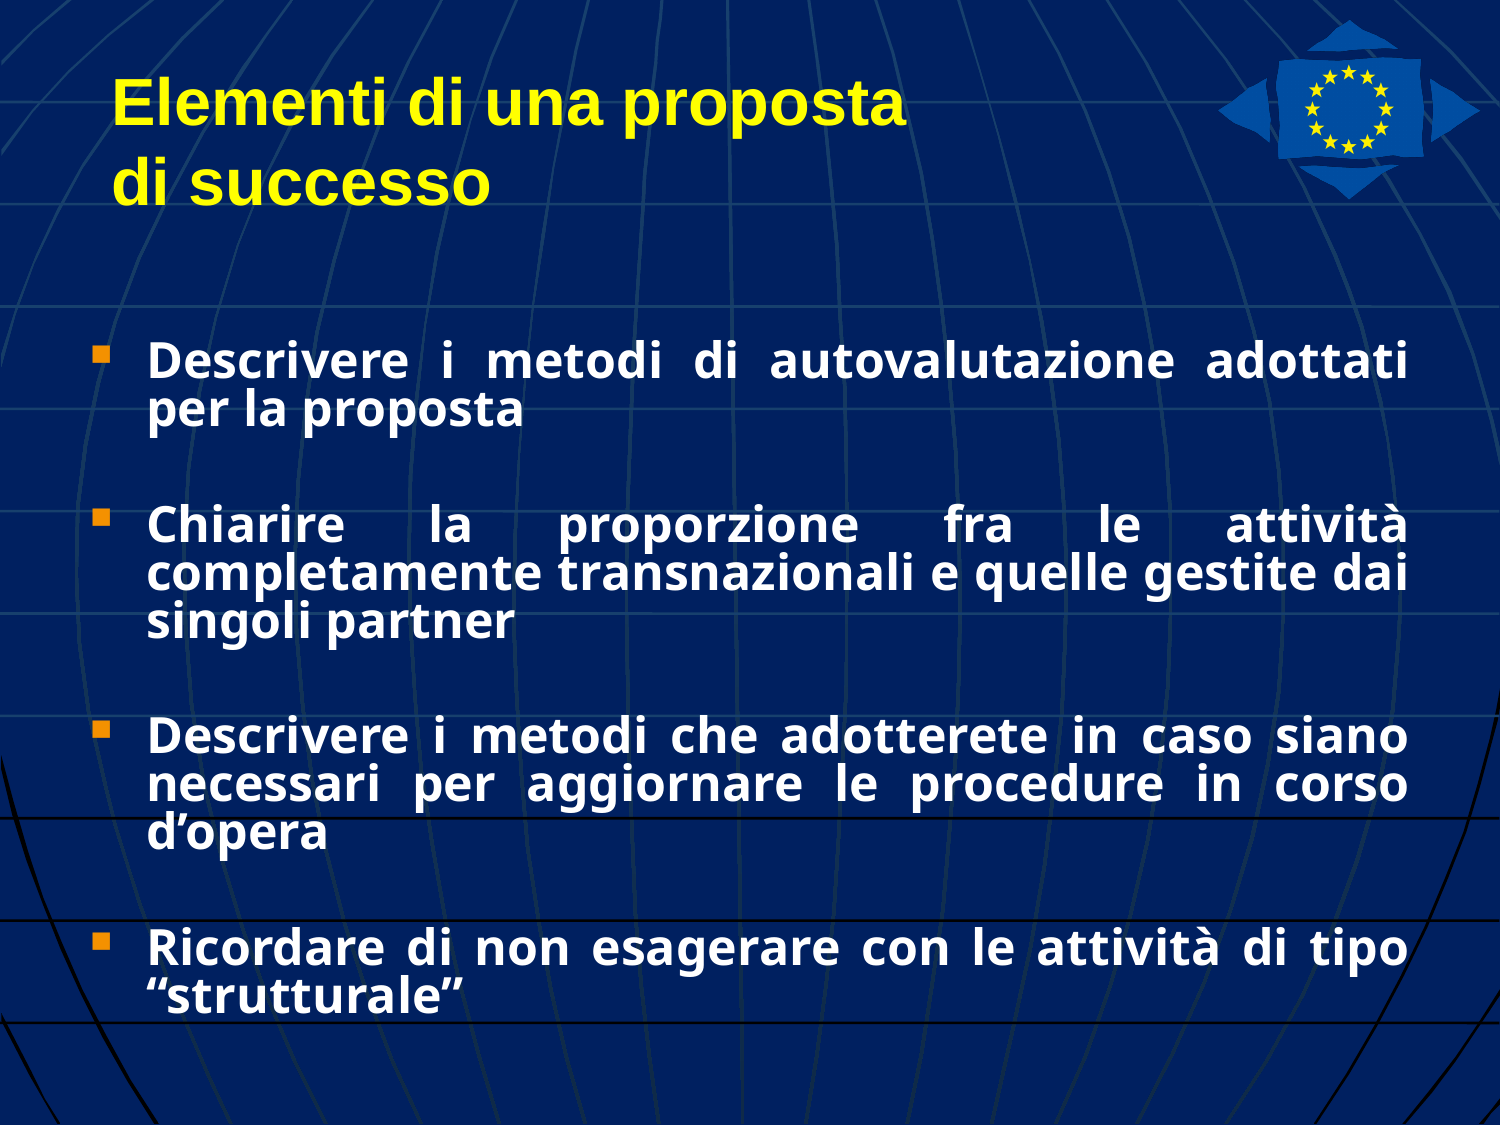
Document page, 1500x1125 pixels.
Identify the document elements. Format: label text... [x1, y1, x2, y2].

title Elementi di una proposta di successo [75, 45, 963, 233]
picture [1214, 17, 1485, 203]
list Descrivere i metodi di autovalutazione adottati per la proposta Chiarire la proporzione fra le attività completamente transnazionali e quelle gestite dai singoli partner Descrivere i metodi che adotterete in caso siano necessari per aggiornare le procedure in corso d’opera Ricordare di non esagerare con le attività di tipo “strutturale” [75, 262, 1425, 1006]
